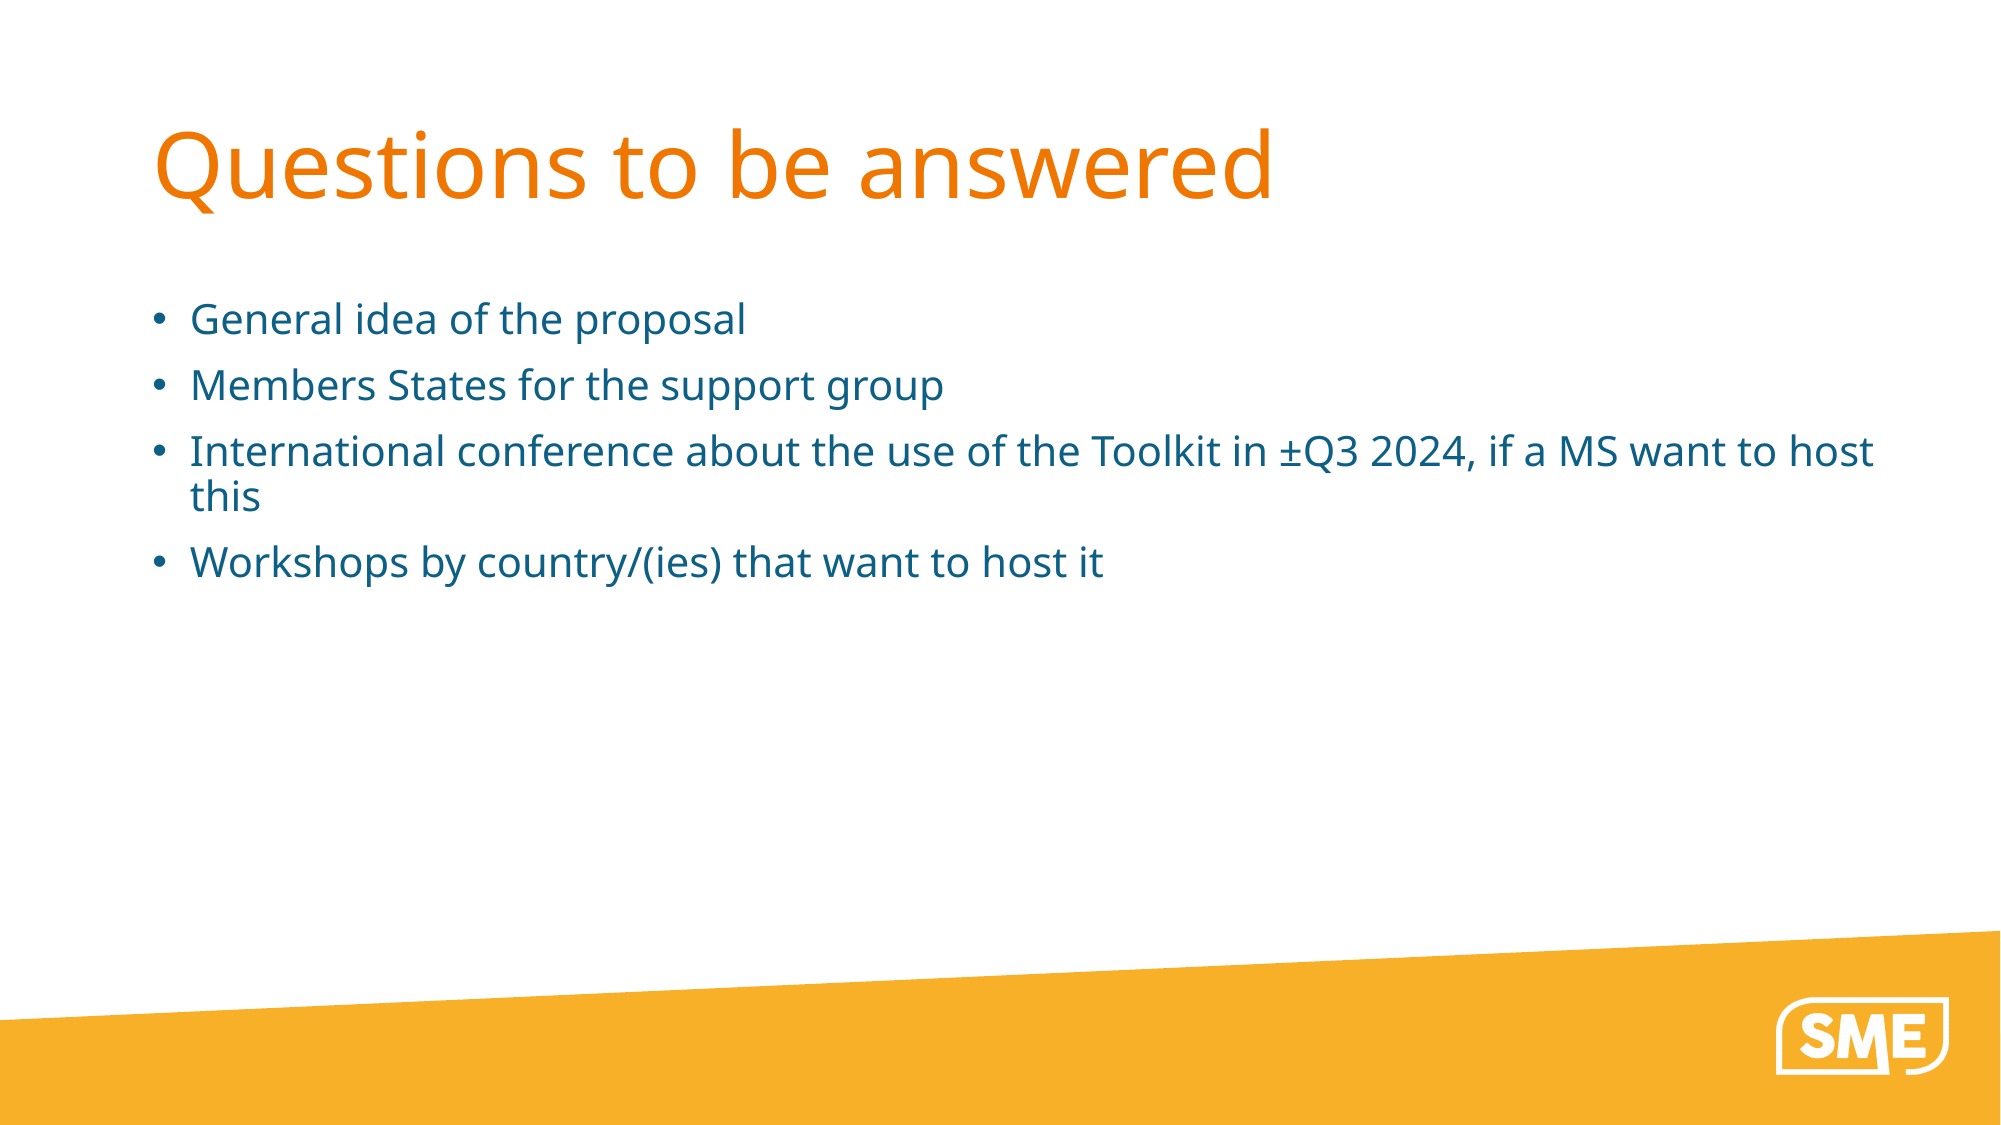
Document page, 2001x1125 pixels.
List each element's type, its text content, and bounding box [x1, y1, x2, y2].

list General idea of the proposal Members States for the support group International conference about the use of the Toolkit in ±Q3 2024, if a MS want to host this Workshops by country/(ies) that want to host it [137, 290, 1934, 724]
title Questions to be answered [137, 59, 1863, 278]
picture [1776, 997, 1949, 1075]
